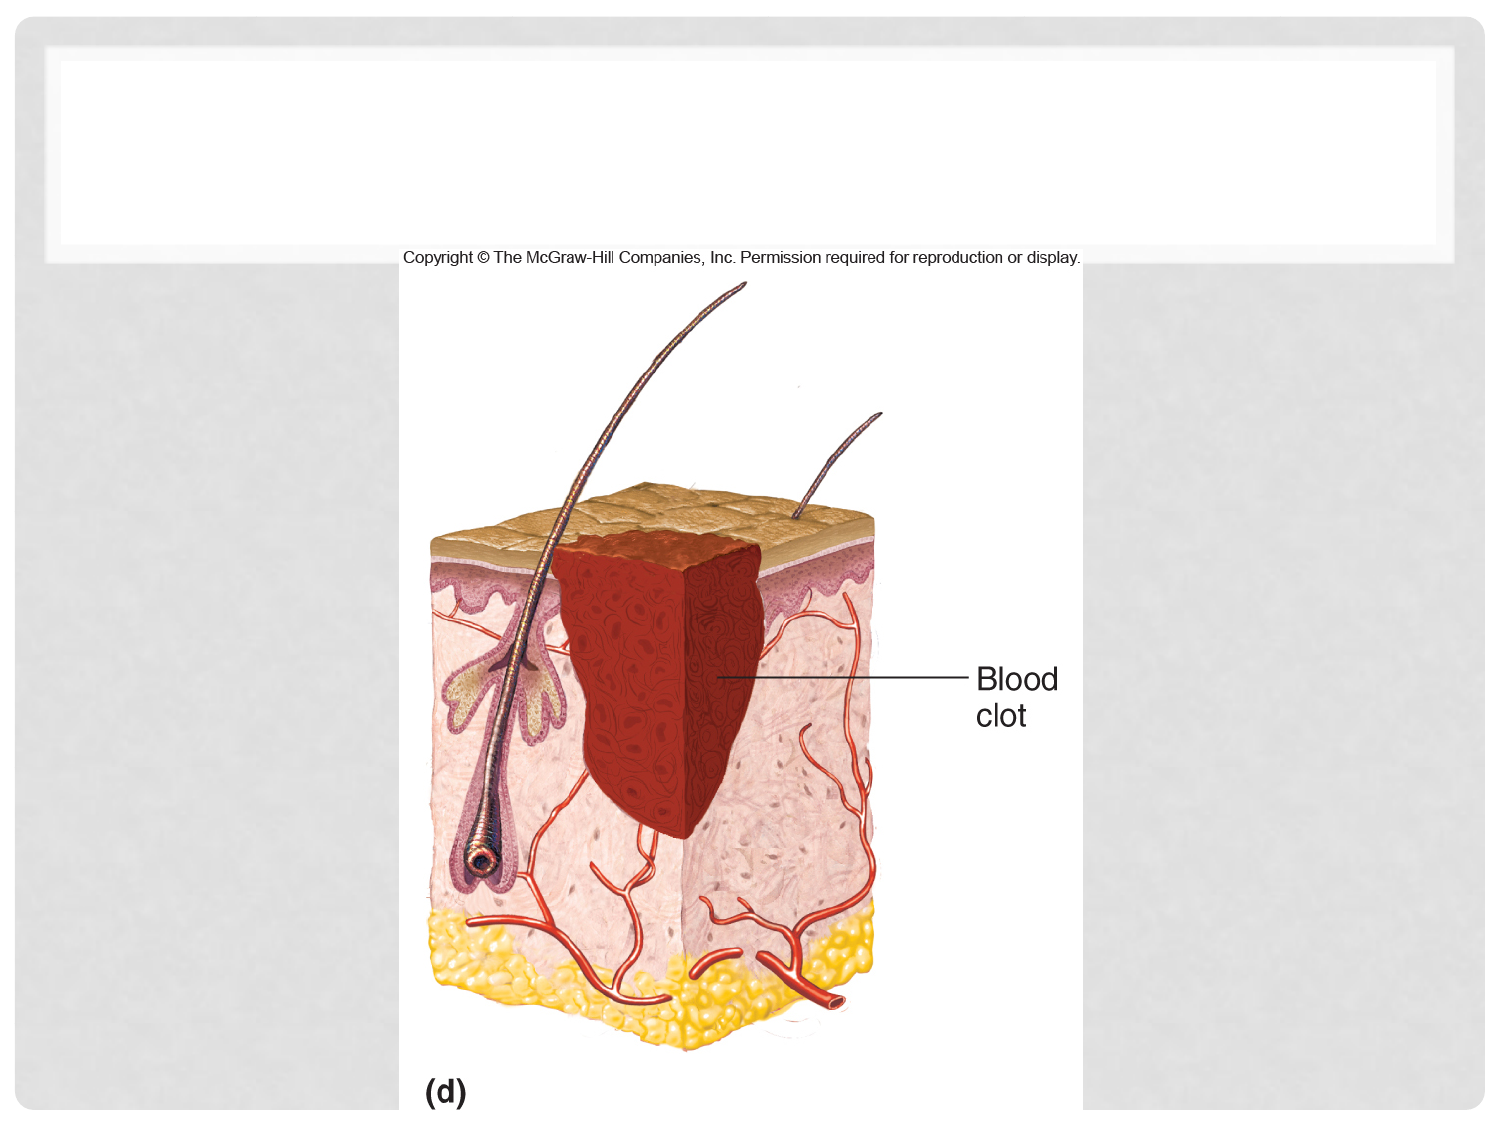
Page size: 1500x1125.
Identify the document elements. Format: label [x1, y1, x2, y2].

list [399, 249, 1083, 1113]
